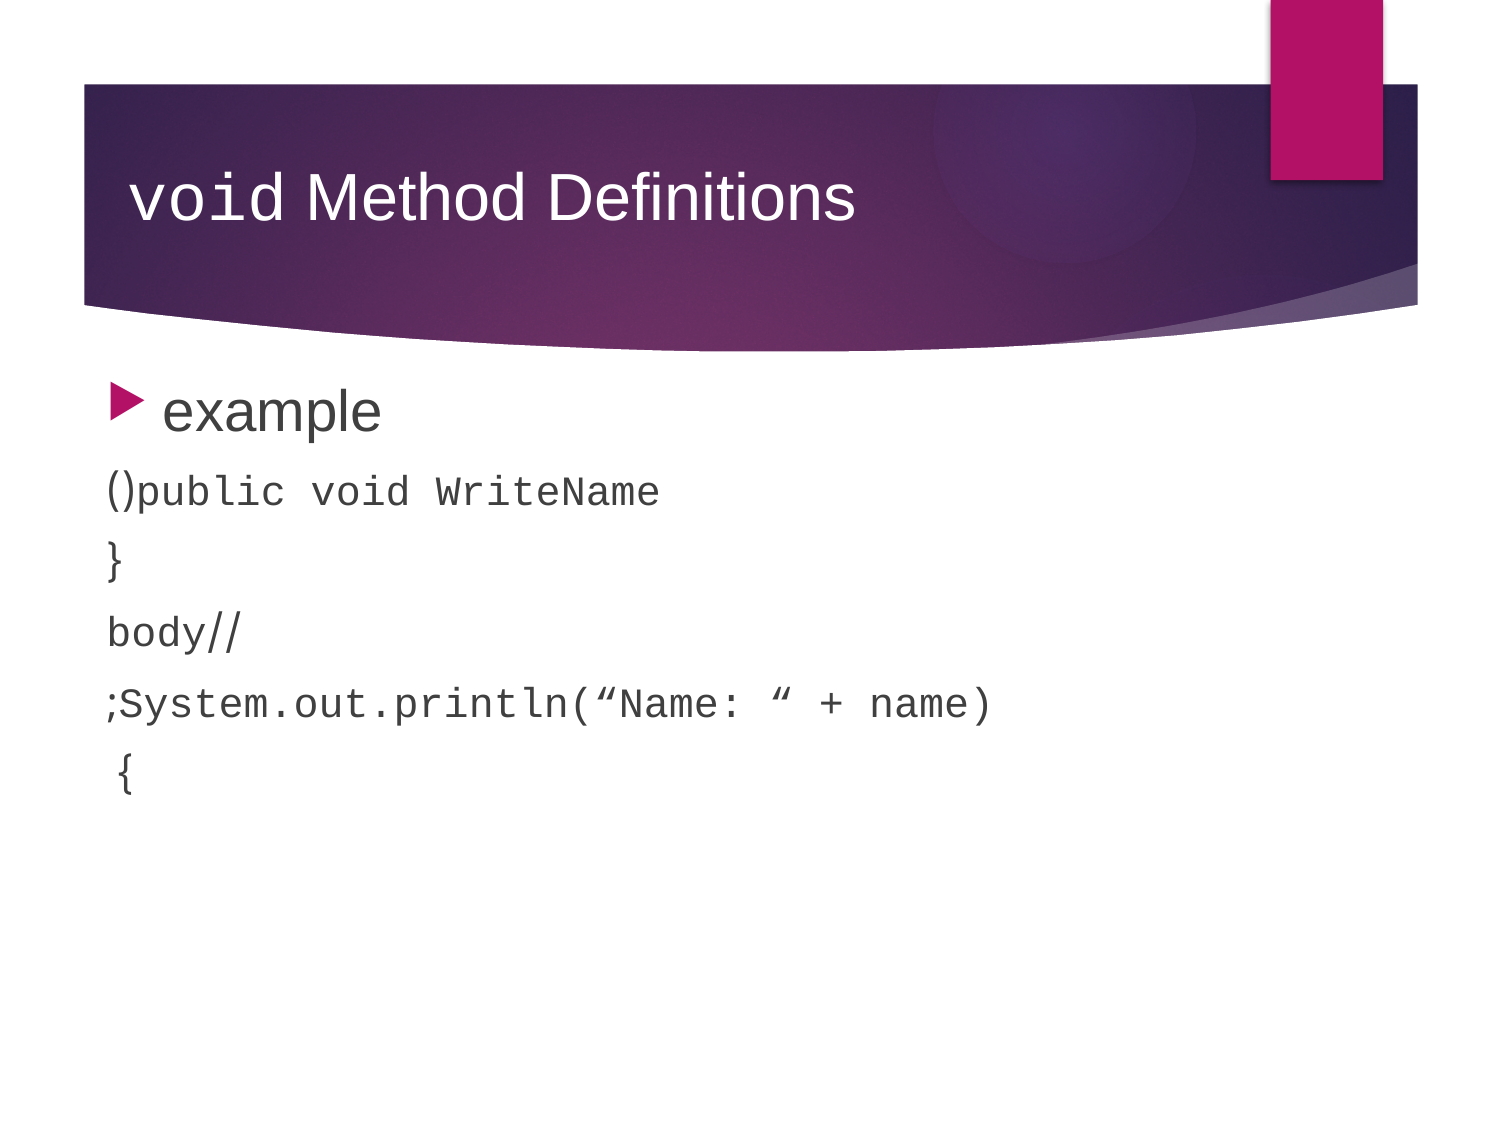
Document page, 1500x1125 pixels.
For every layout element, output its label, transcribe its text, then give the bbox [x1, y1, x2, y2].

title void Method Definitions [112, 92, 1388, 296]
list example public void WriteName() { //body System.out.println(“Name: “ + name); } [91, 365, 1367, 1018]
